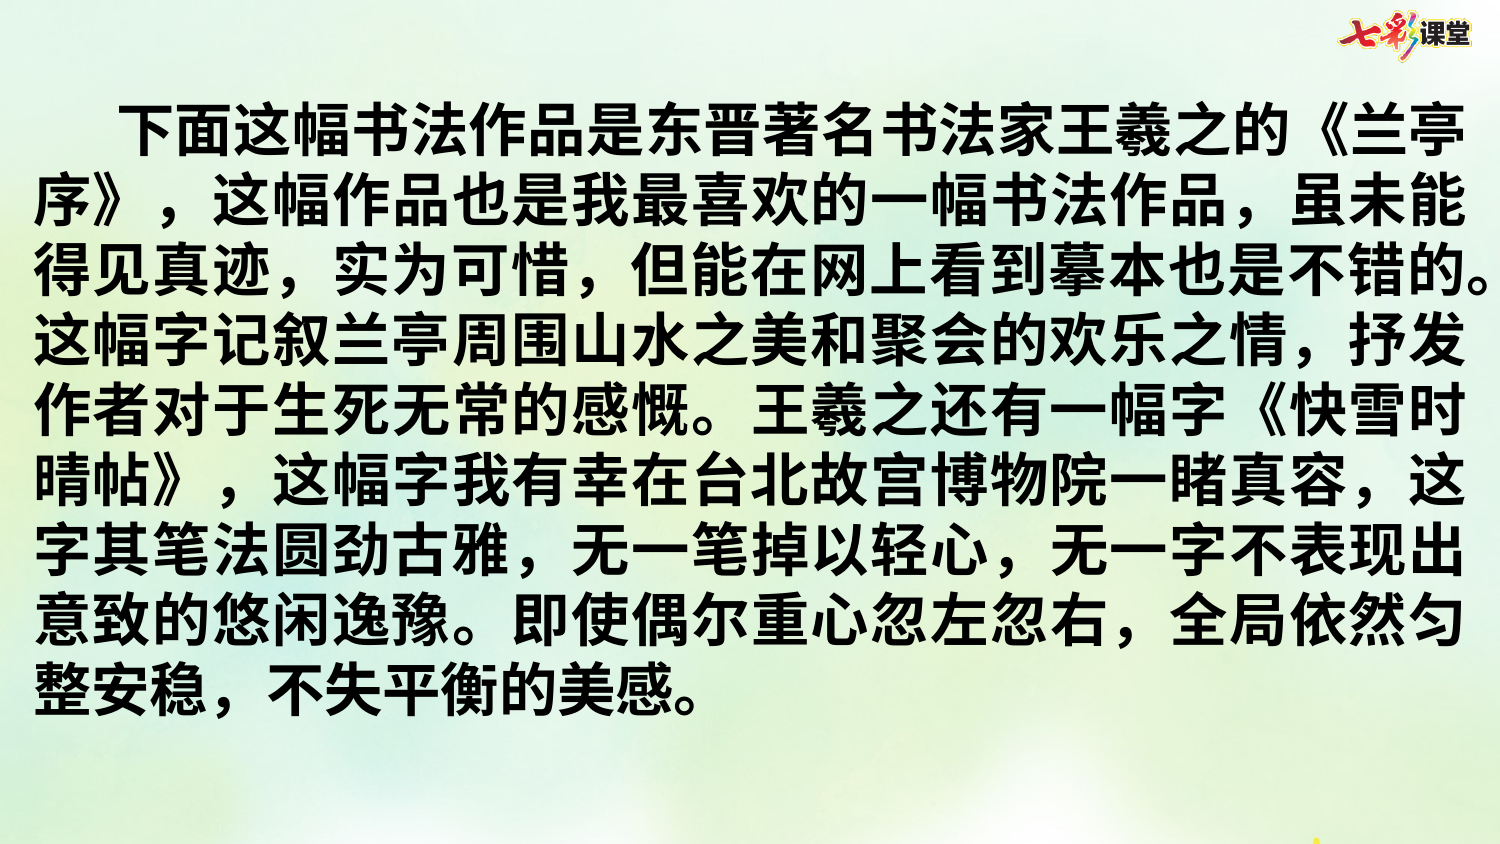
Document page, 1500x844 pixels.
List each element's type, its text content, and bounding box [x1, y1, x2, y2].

picture [0, 0, 1500, 844]
text_box 下面这幅书法作品是东晋著名书法家王羲之的《兰亭序》，这幅作品也是我最喜欢的一幅书法作品，虽未能得见真迹，实为可惜，但能在网上看到摹本也是不错的。这幅字记叙兰亭周围山水之美和聚会的欢乐之情，抒发作者对于生死无常的感慨。王羲之还有一幅字《快雪时晴帖》，这幅字我有幸在台北故宫博物院一睹真容，这字其笔法圆劲古雅，无一笔掉以轻心，无一字不表现出意致的悠闲逸豫。即使偶尔重心忽左忽右，全局依然匀整安稳，不失平衡的美感。 [18, 85, 1482, 731]
